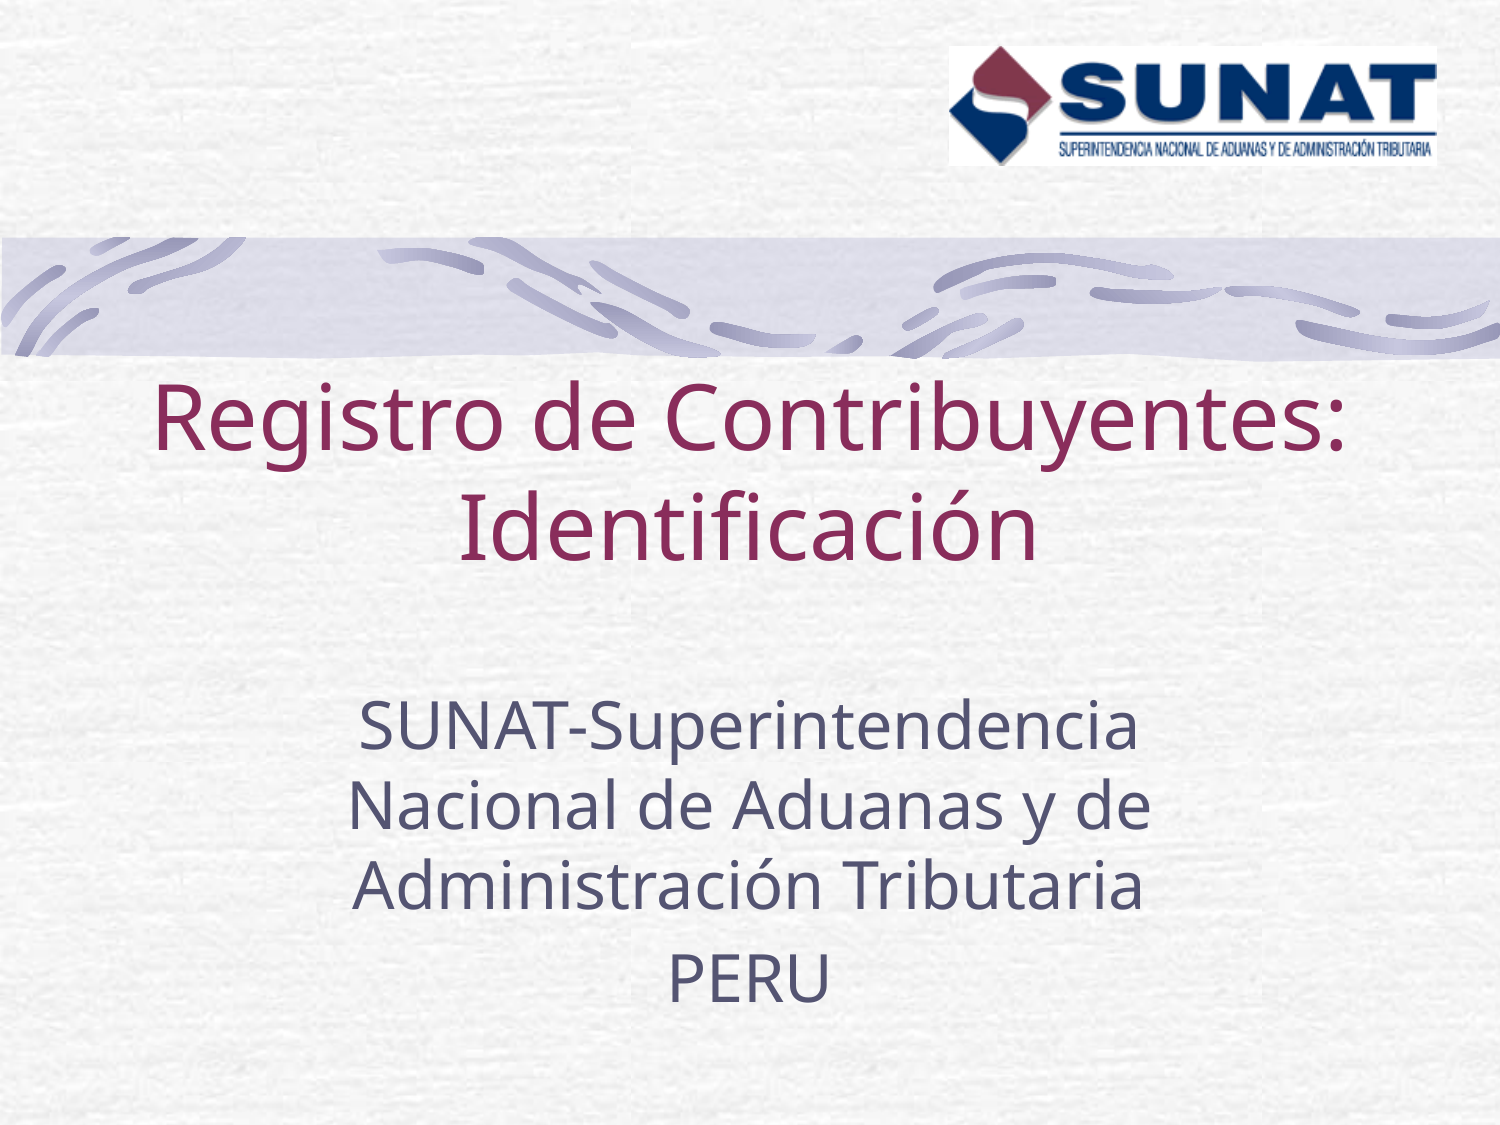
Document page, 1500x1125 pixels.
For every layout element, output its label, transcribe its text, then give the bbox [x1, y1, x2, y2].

subtitle SUNAT-Superintendencia Nacional de Aduanas y de Administración Tributaria PERU [224, 674, 1276, 963]
title Registro de Contribuyentes: Identificación [112, 374, 1388, 563]
picture [0, 0, 1500, 1125]
